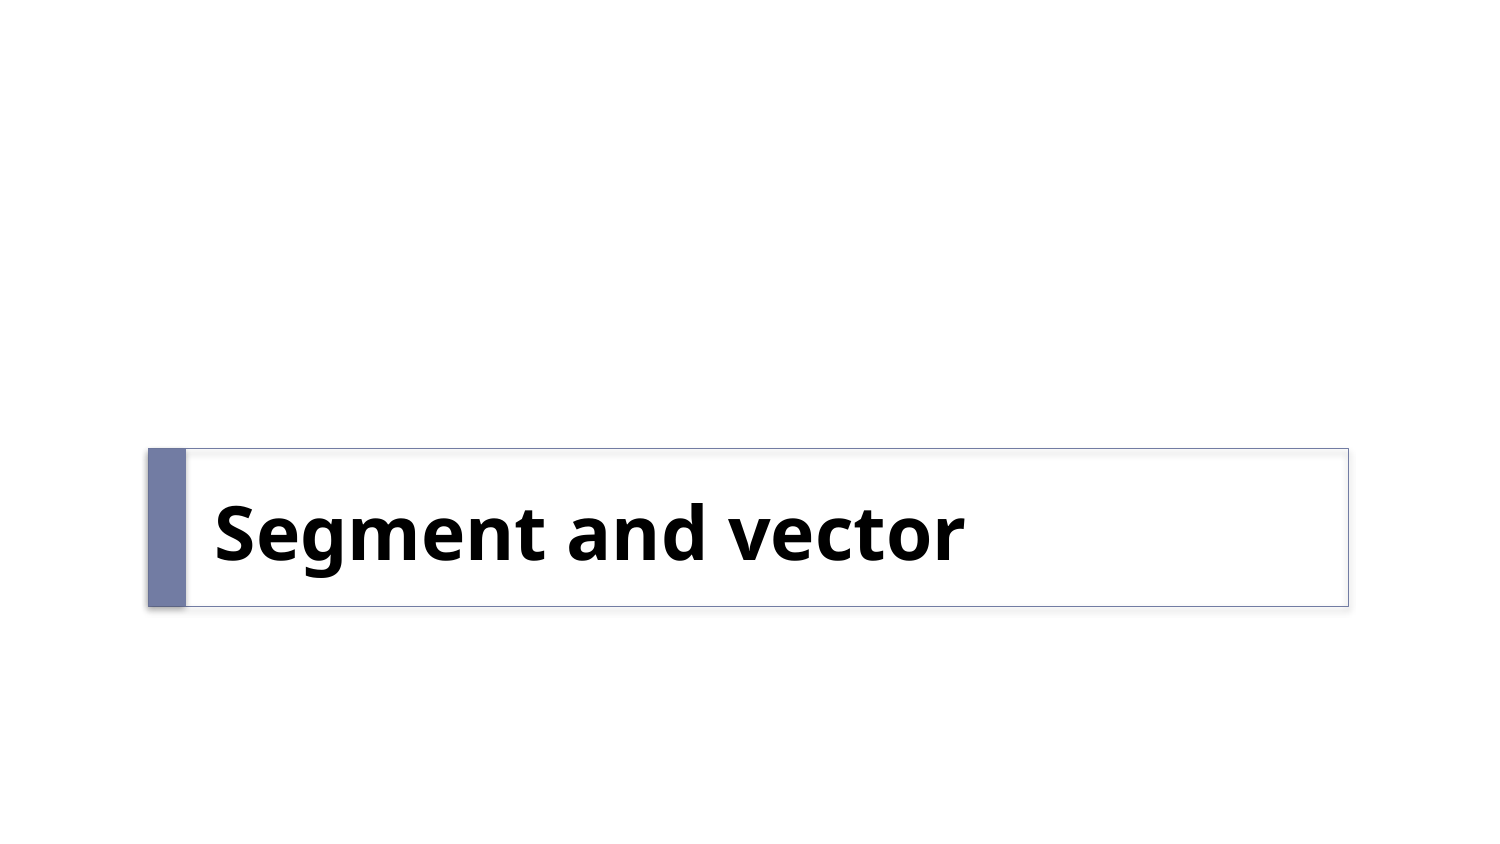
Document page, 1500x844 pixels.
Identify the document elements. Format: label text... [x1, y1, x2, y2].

title Segment and vector [200, 478, 1325, 600]
